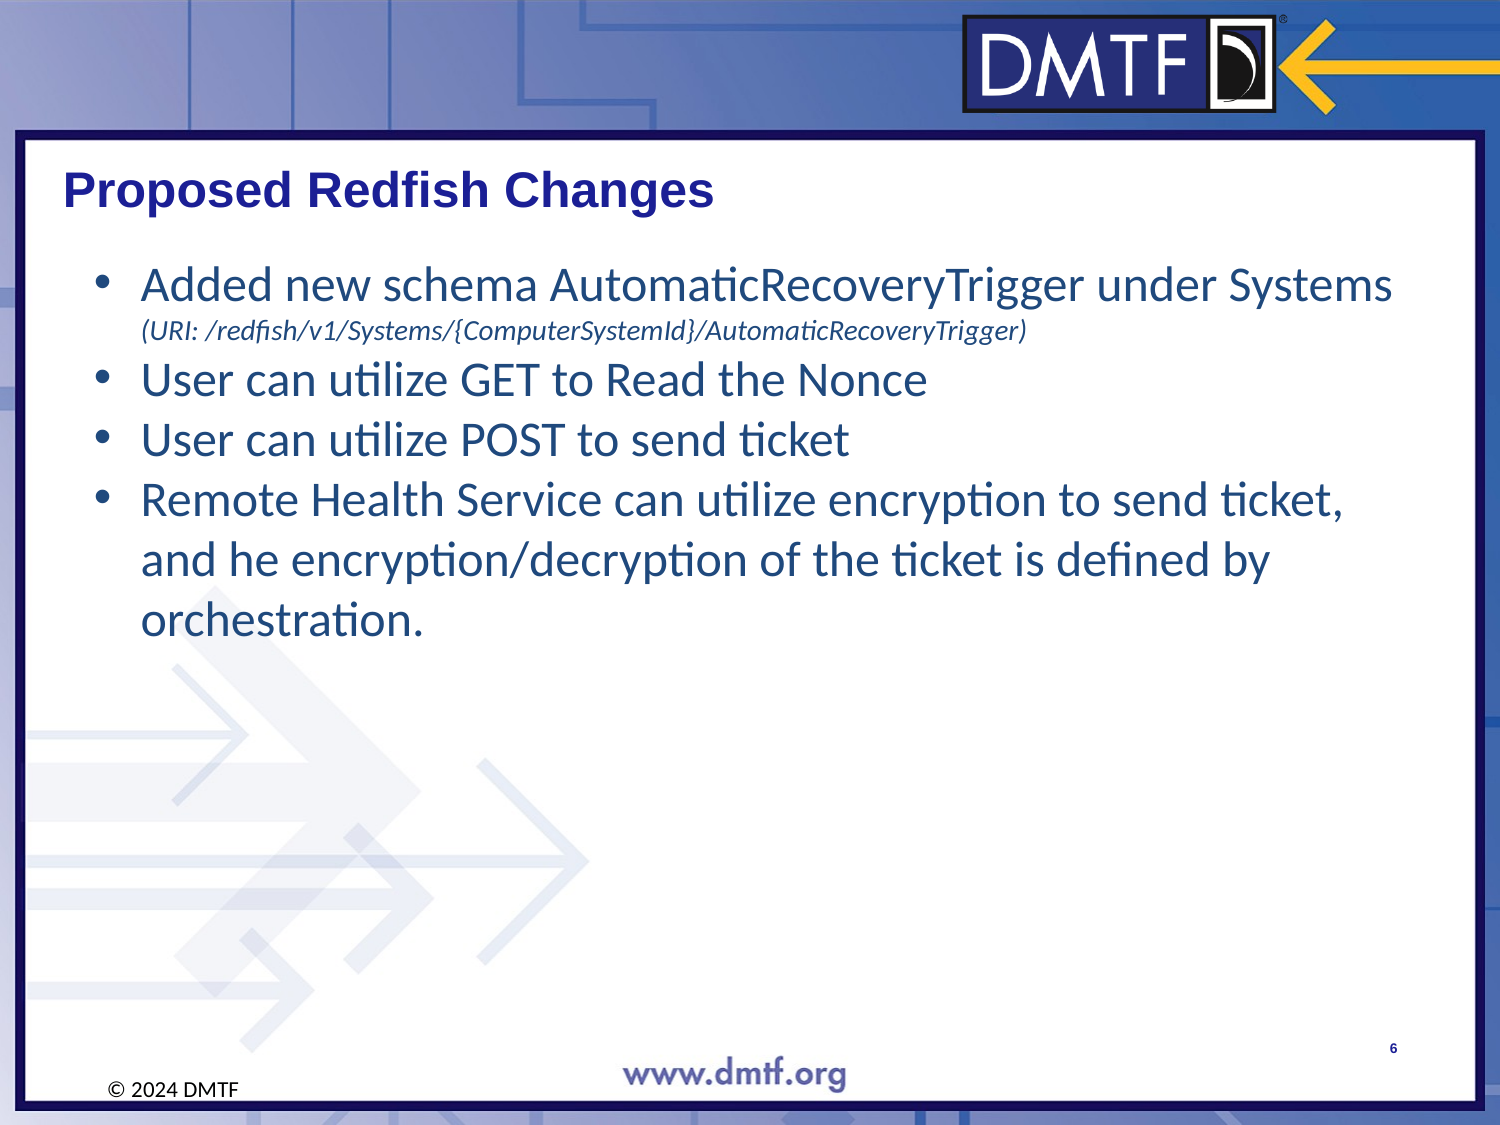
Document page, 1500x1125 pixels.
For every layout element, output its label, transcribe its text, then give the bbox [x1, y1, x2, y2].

list Added new schema AutomaticRecoveryTrigger under Systems (URI: /redfish/v1/Systems/{ComputerSystemId}/AutomaticRecoveryTrigger) User can utilize GET to Read the Nonce User can utilize POST to send ticket Remote Health Service can utilize encryption to send ticket, and he encryption/decryption of the ticket is defined by orchestration. [78, 243, 1413, 979]
text_box © 2024 DMTF [92, 1067, 407, 1110]
picture [0, 0, 1500, 1125]
title Proposed Redfish Changes [62, 157, 859, 219]
slide_number 6 [1187, 1032, 1413, 1061]
